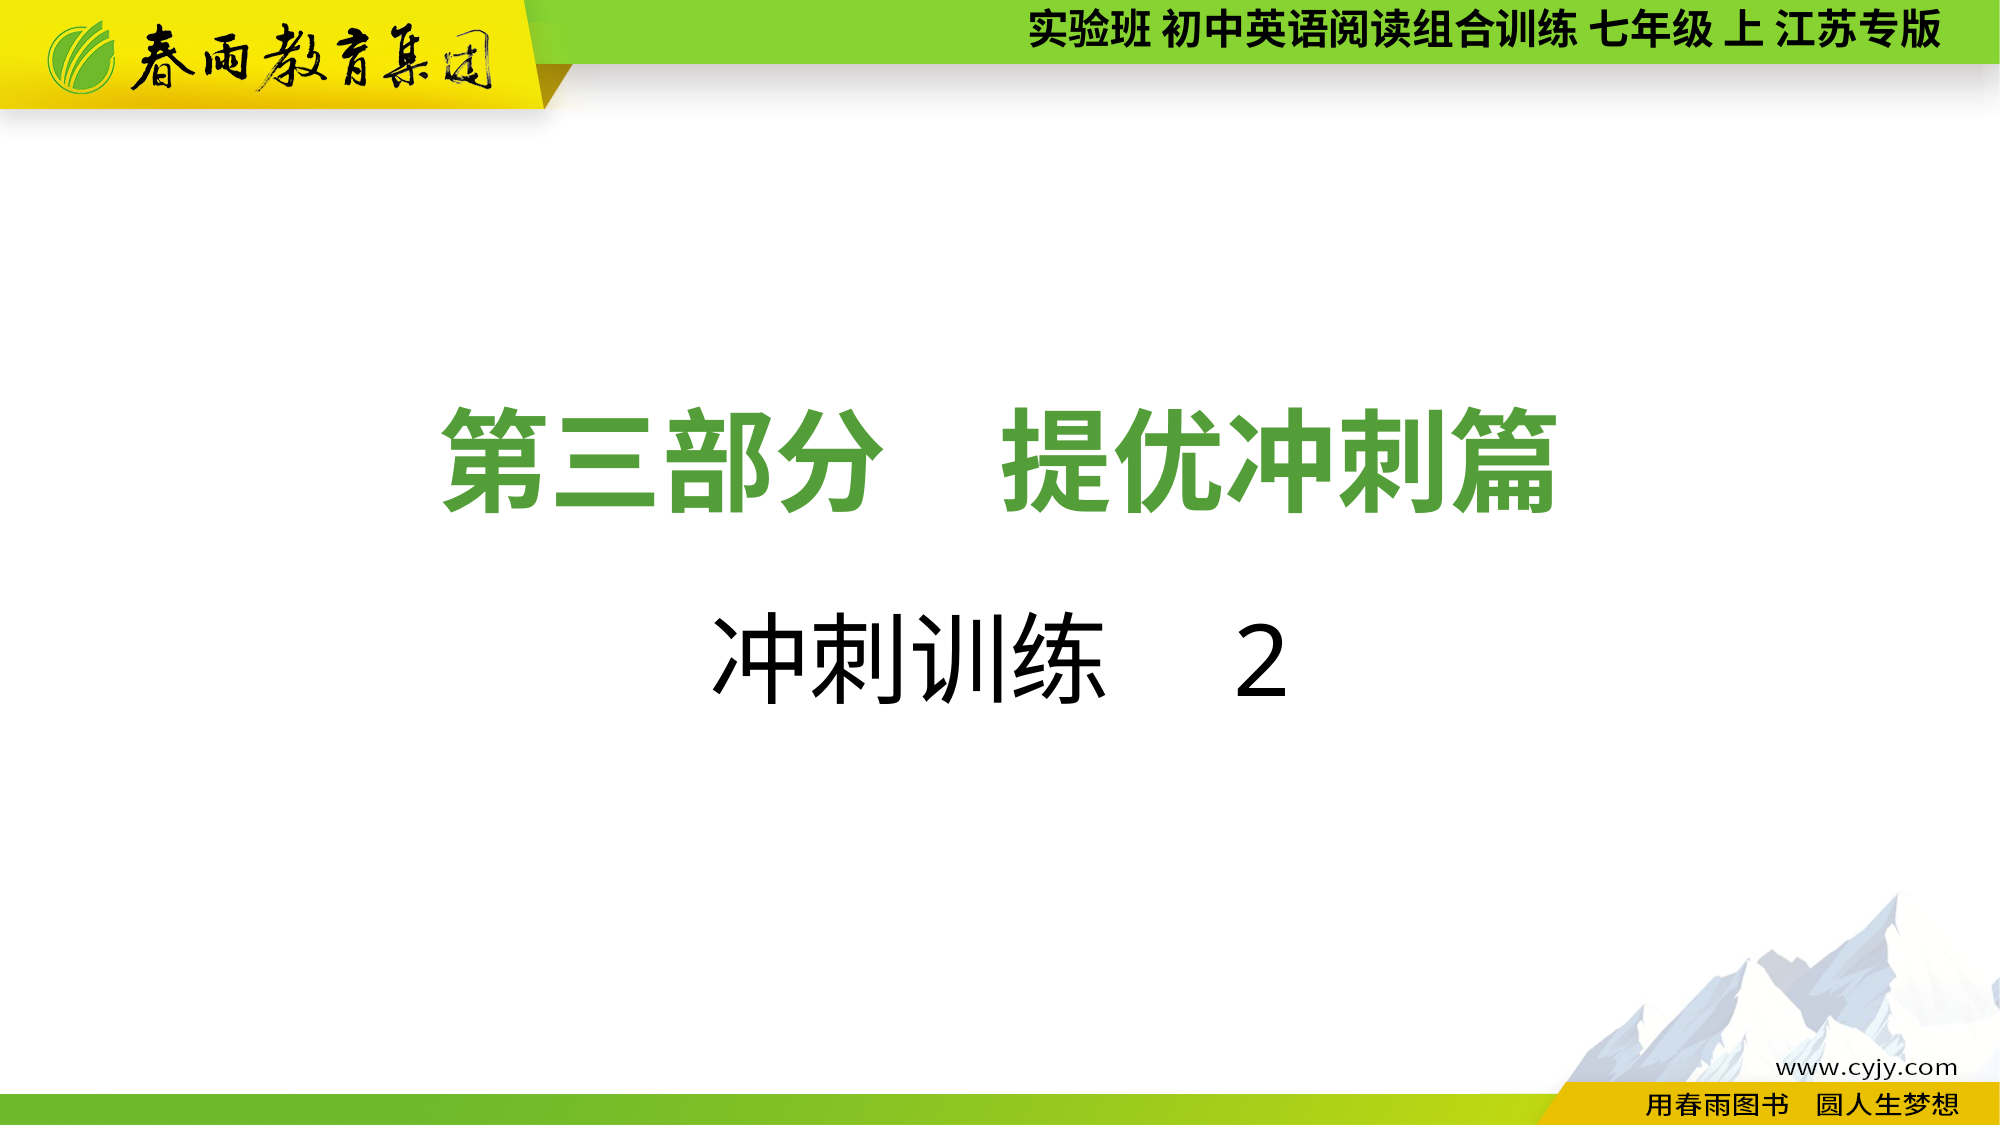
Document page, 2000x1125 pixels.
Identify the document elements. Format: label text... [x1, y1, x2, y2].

text_box 冲刺训练 2 [54, 528, 1946, 724]
picture [0, 0, 2000, 1125]
text_box 第三部分 提优冲刺篇 [54, 316, 1946, 528]
